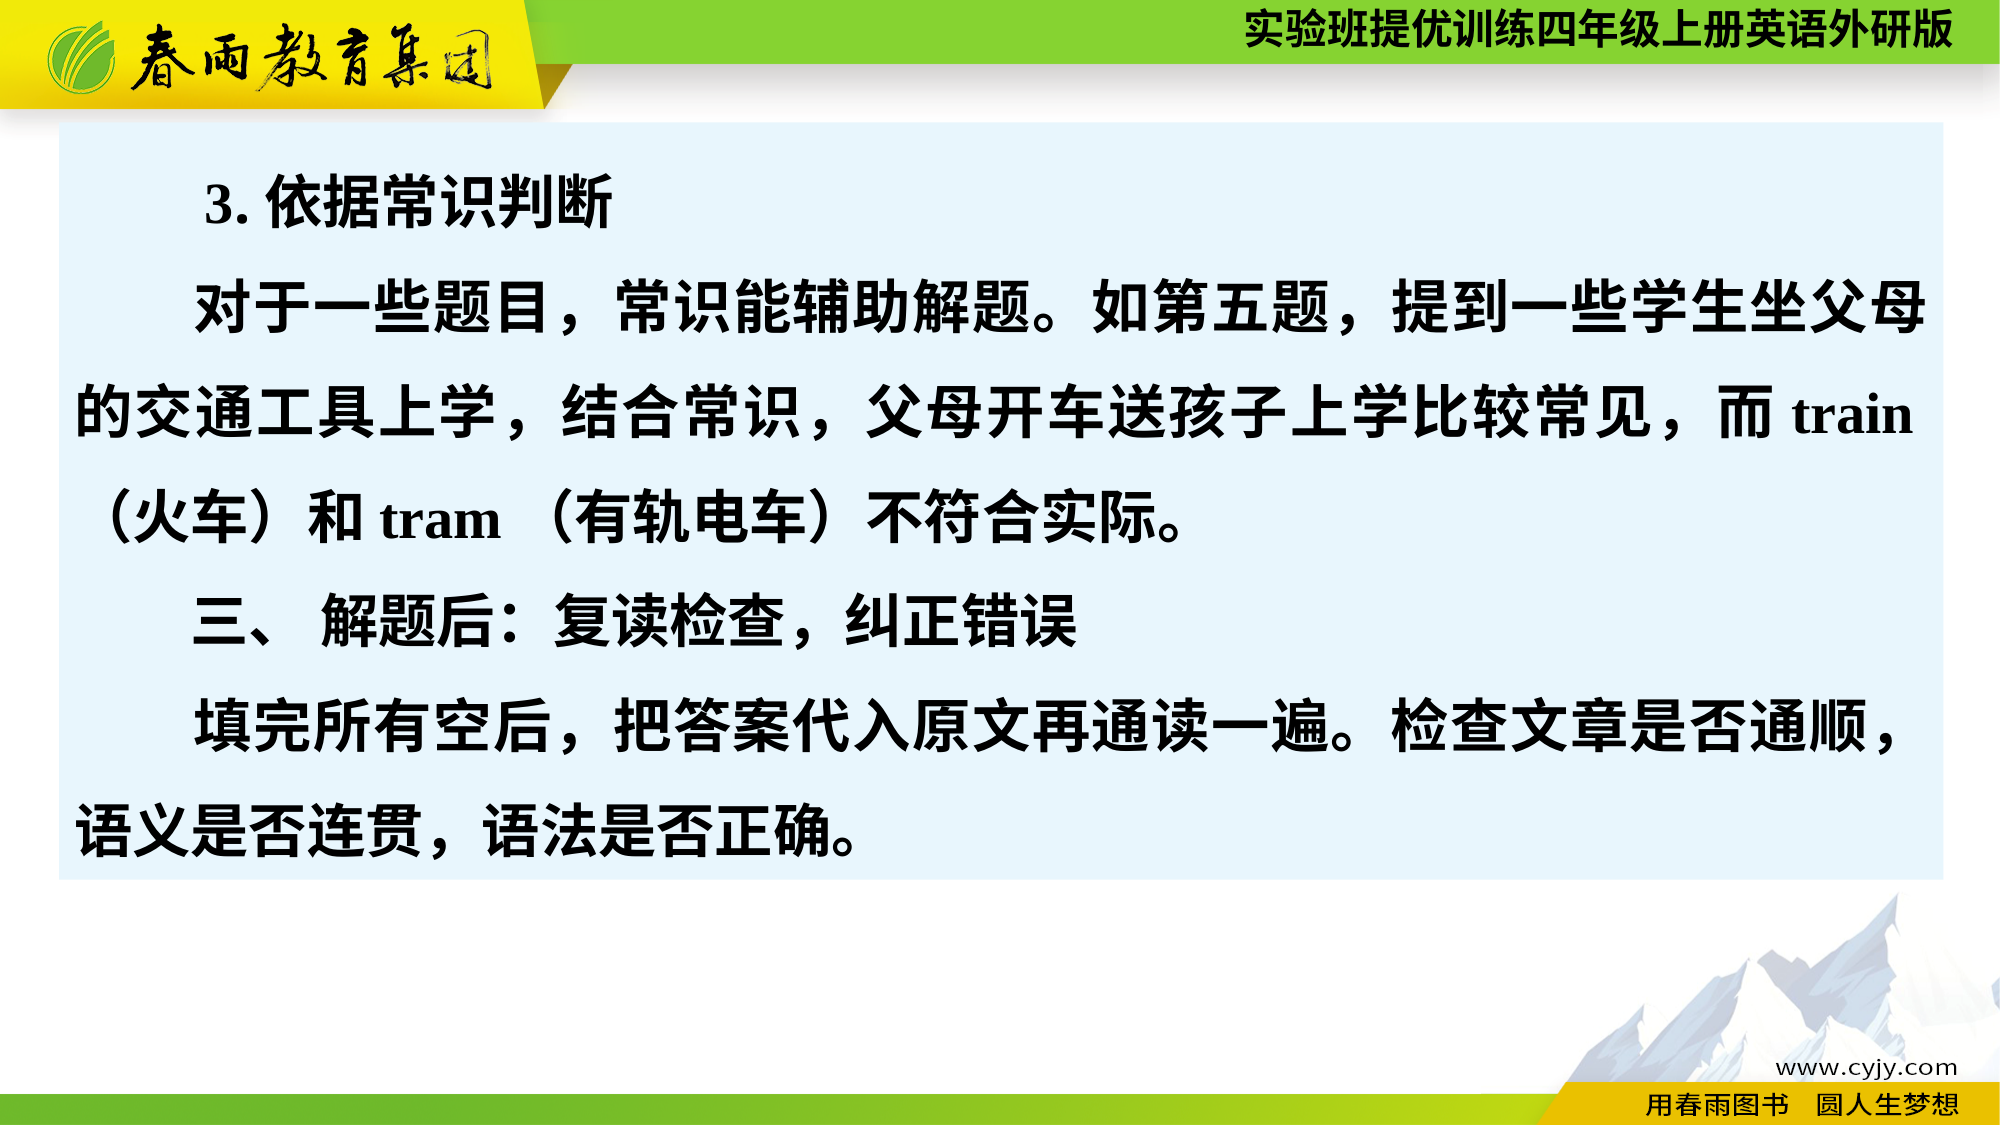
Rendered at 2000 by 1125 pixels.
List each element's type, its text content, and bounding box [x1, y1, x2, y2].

list 3.依据常识判断 对于一些题目，常识能辅助解题。如第五题，提到一些学生坐父母的交通工具上学，结合常识，父母开车送孩子上学比较常见，而train（火车）和tram（有轨电车）不符合实际。 三、 解题后：复读检查，纠正错误 填完所有空后，把答案代入原文再通读一遍。检查文章是否通顺，语义是否连贯，语法是否正确。 [59, 122, 1944, 880]
picture [0, 0, 2000, 1125]
